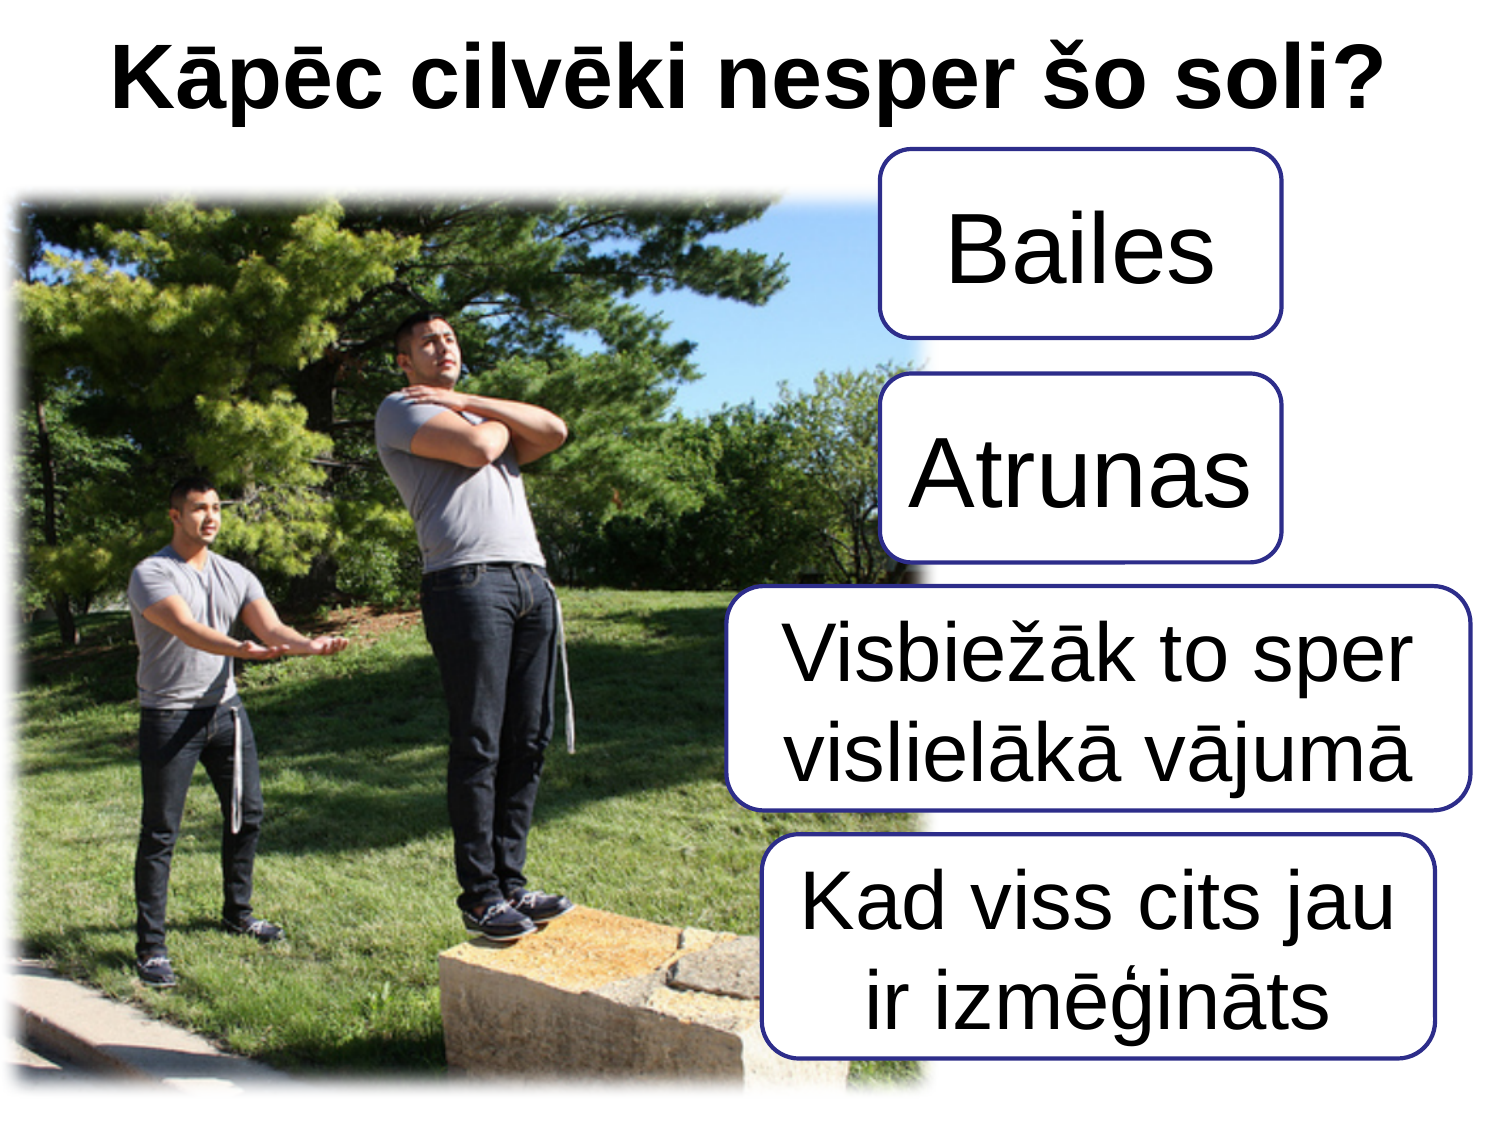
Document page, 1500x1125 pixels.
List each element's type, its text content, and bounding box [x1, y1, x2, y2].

picture [0, 184, 940, 1100]
text_box Visbiežāk to sper vislielākā vājumā [943, 583, 1473, 813]
text_box Kad viss cits jau ir izmēģināts [943, 832, 1438, 1061]
title Kāpēc cilvēki nesper šo soli? [73, 17, 1425, 126]
text_box Bailes [877, 146, 1284, 341]
text_box Atrunas [943, 371, 1284, 565]
